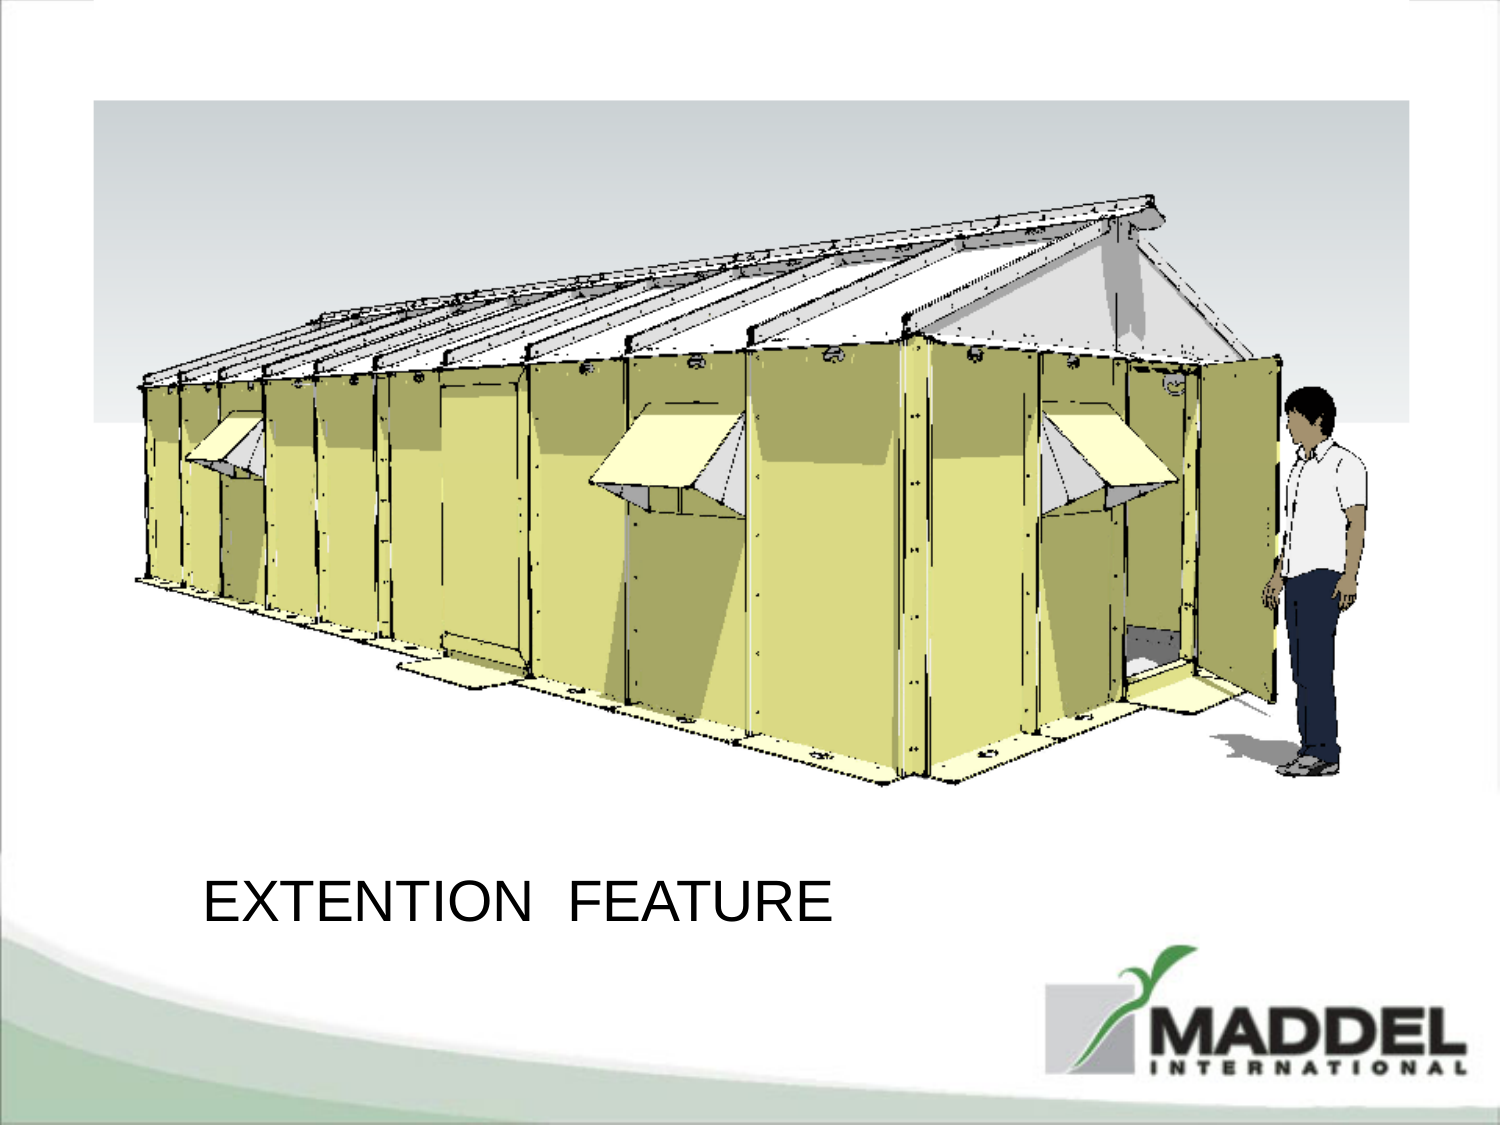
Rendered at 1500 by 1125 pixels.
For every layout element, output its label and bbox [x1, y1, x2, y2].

picture [0, 0, 1500, 1125]
text_box [93, 0, 1410, 930]
